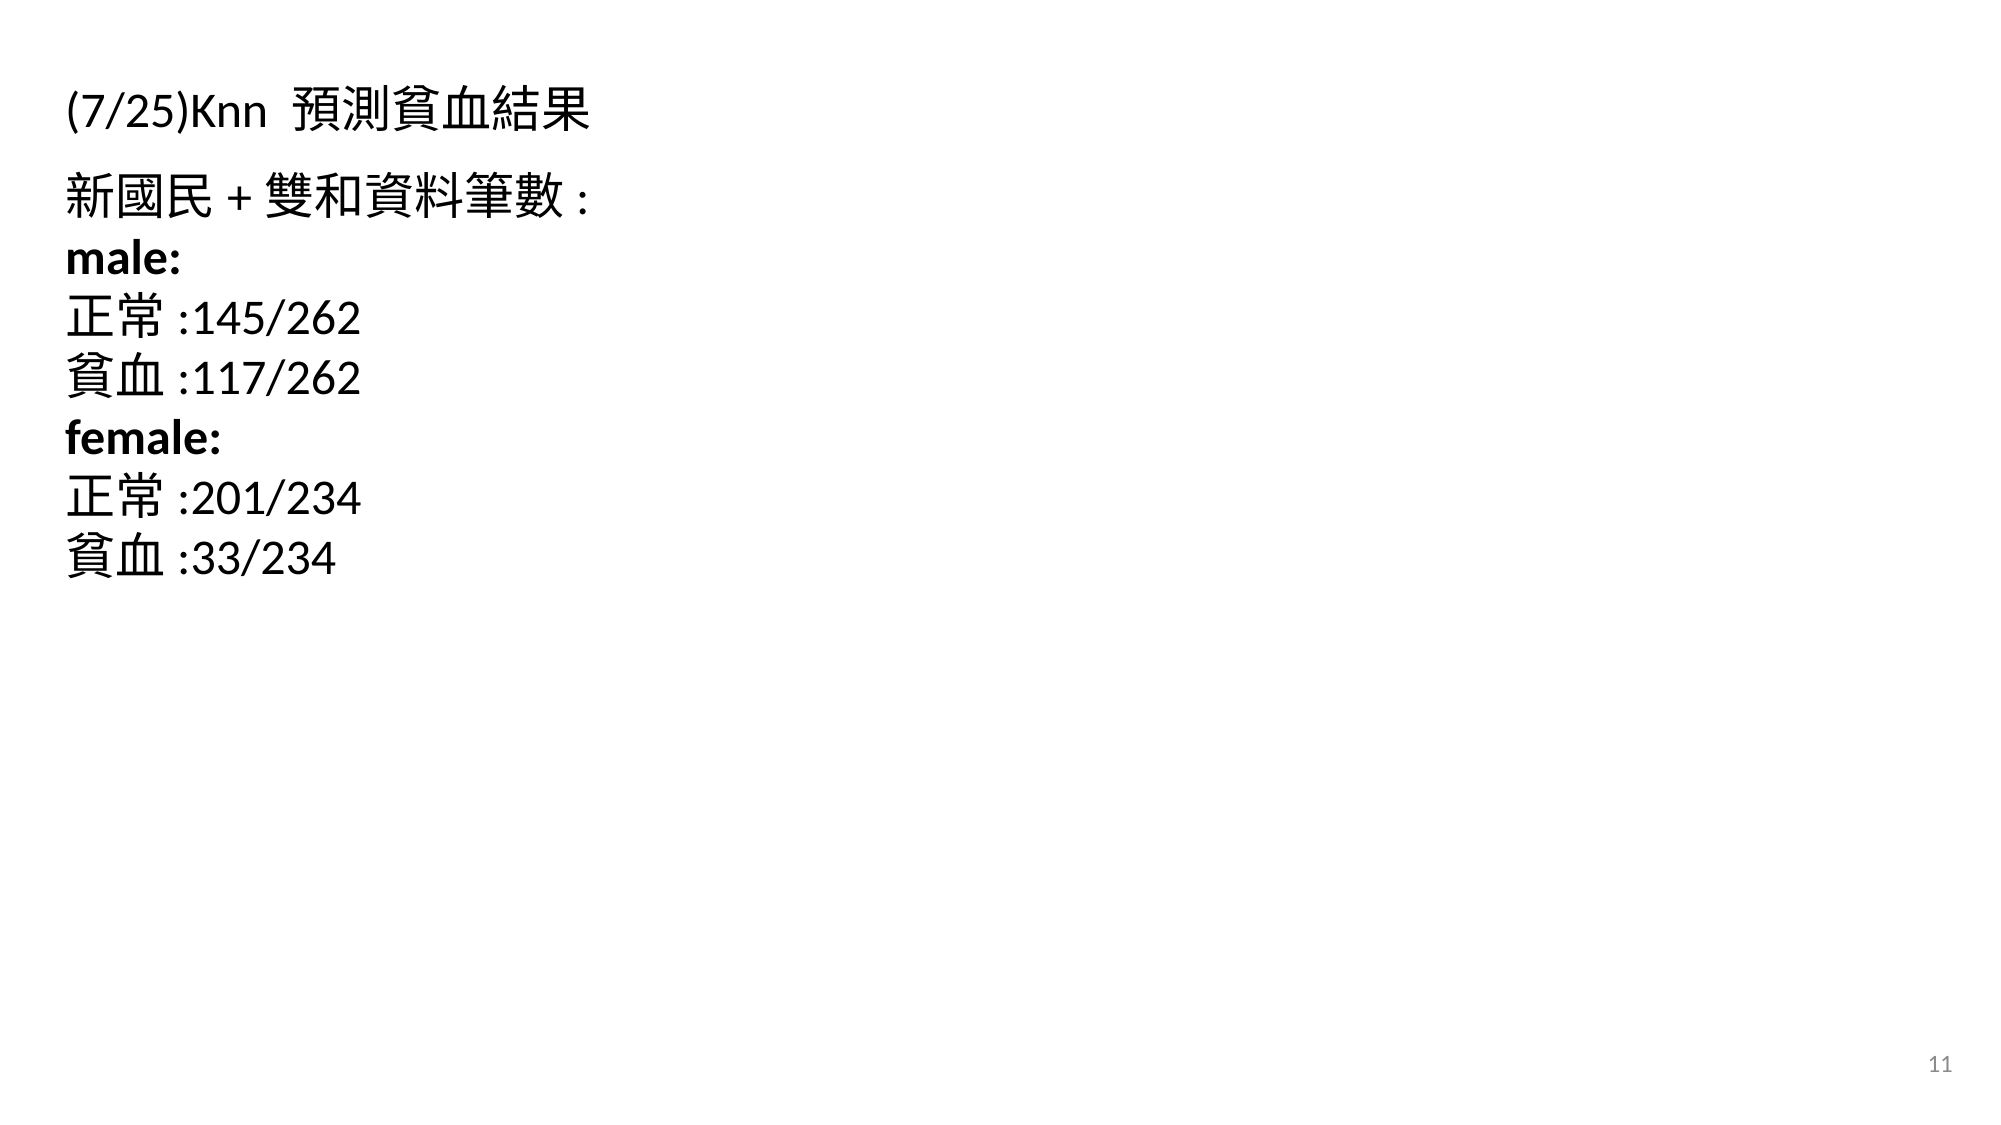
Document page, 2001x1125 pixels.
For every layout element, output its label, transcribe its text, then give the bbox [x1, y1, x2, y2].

text_box (7/25)Knn 預測貧血結果 [45, 57, 1046, 158]
slide_number 11 [1853, 1019, 1974, 1106]
text_box 新國民+雙和資料筆數: male: 正常:145/262 貧血:117/262 female: 正常:201/234 貧血:33/234 [45, 158, 702, 665]
